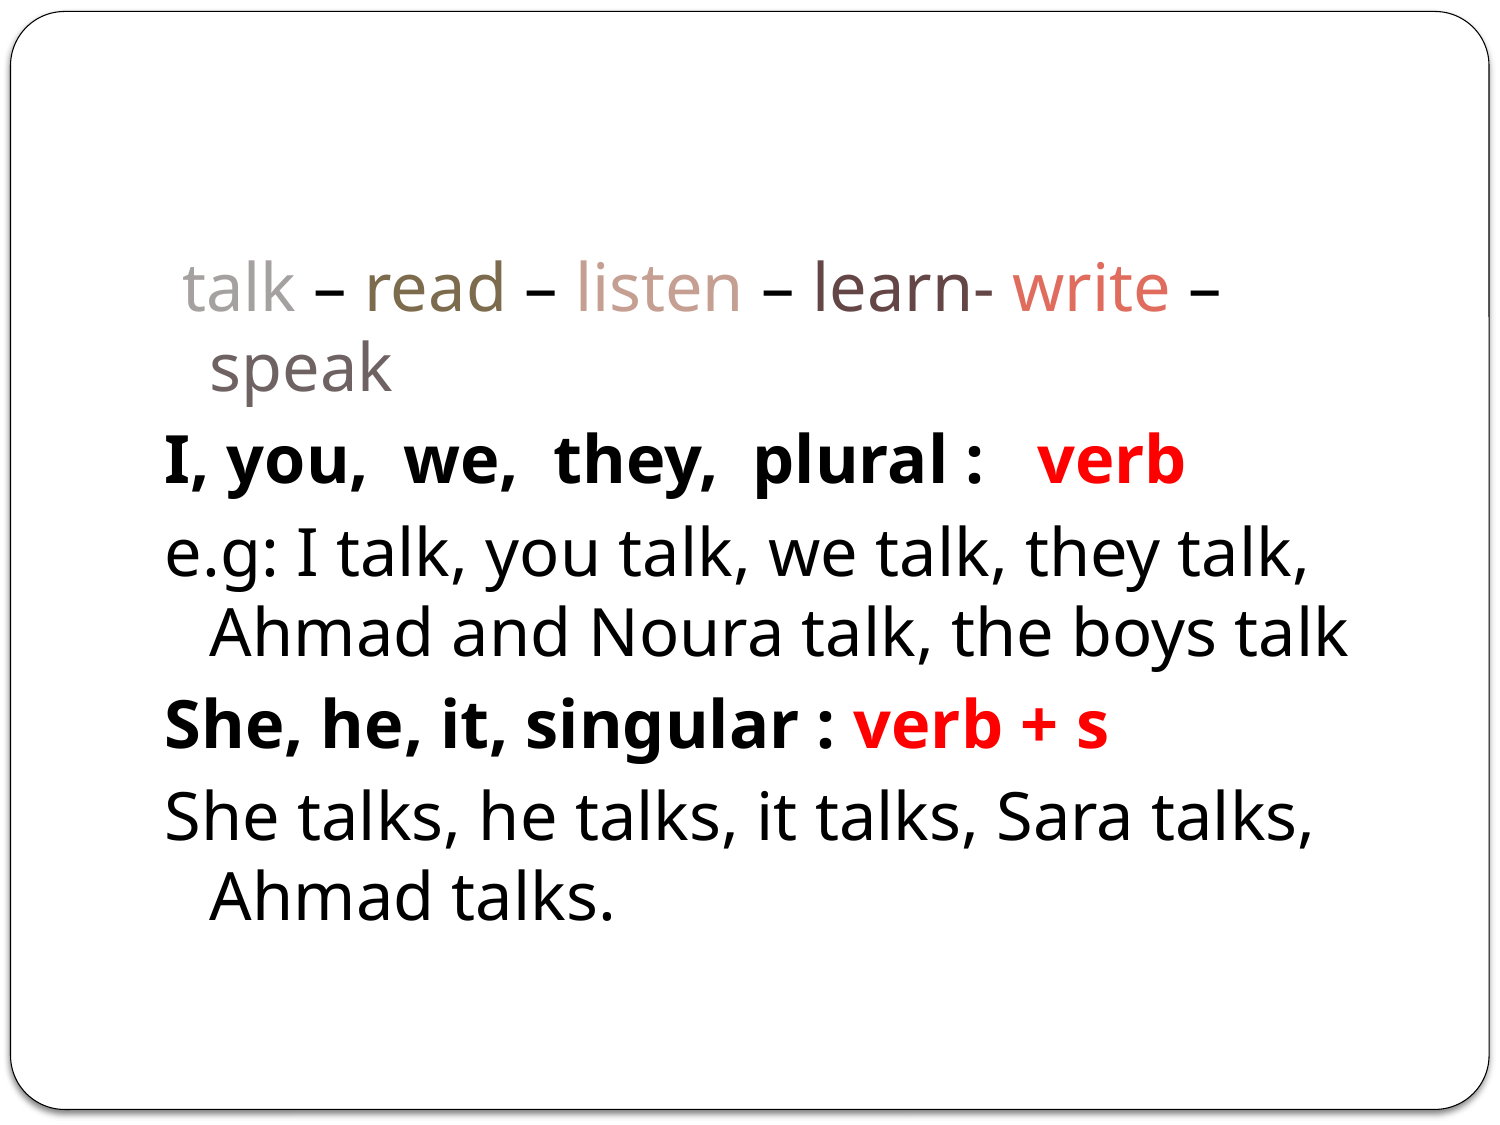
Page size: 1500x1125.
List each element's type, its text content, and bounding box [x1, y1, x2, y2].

list talk – read – listen – learn- write – speak I, you, we, they, plural : verb e.g: I talk, you talk, we talk, they talk, Ahmad and Noura talk, the boys talk She, he, it, singular : verb + s She talks, he talks, it talks, Sara talks, Ahmad talks. [150, 237, 1425, 988]
